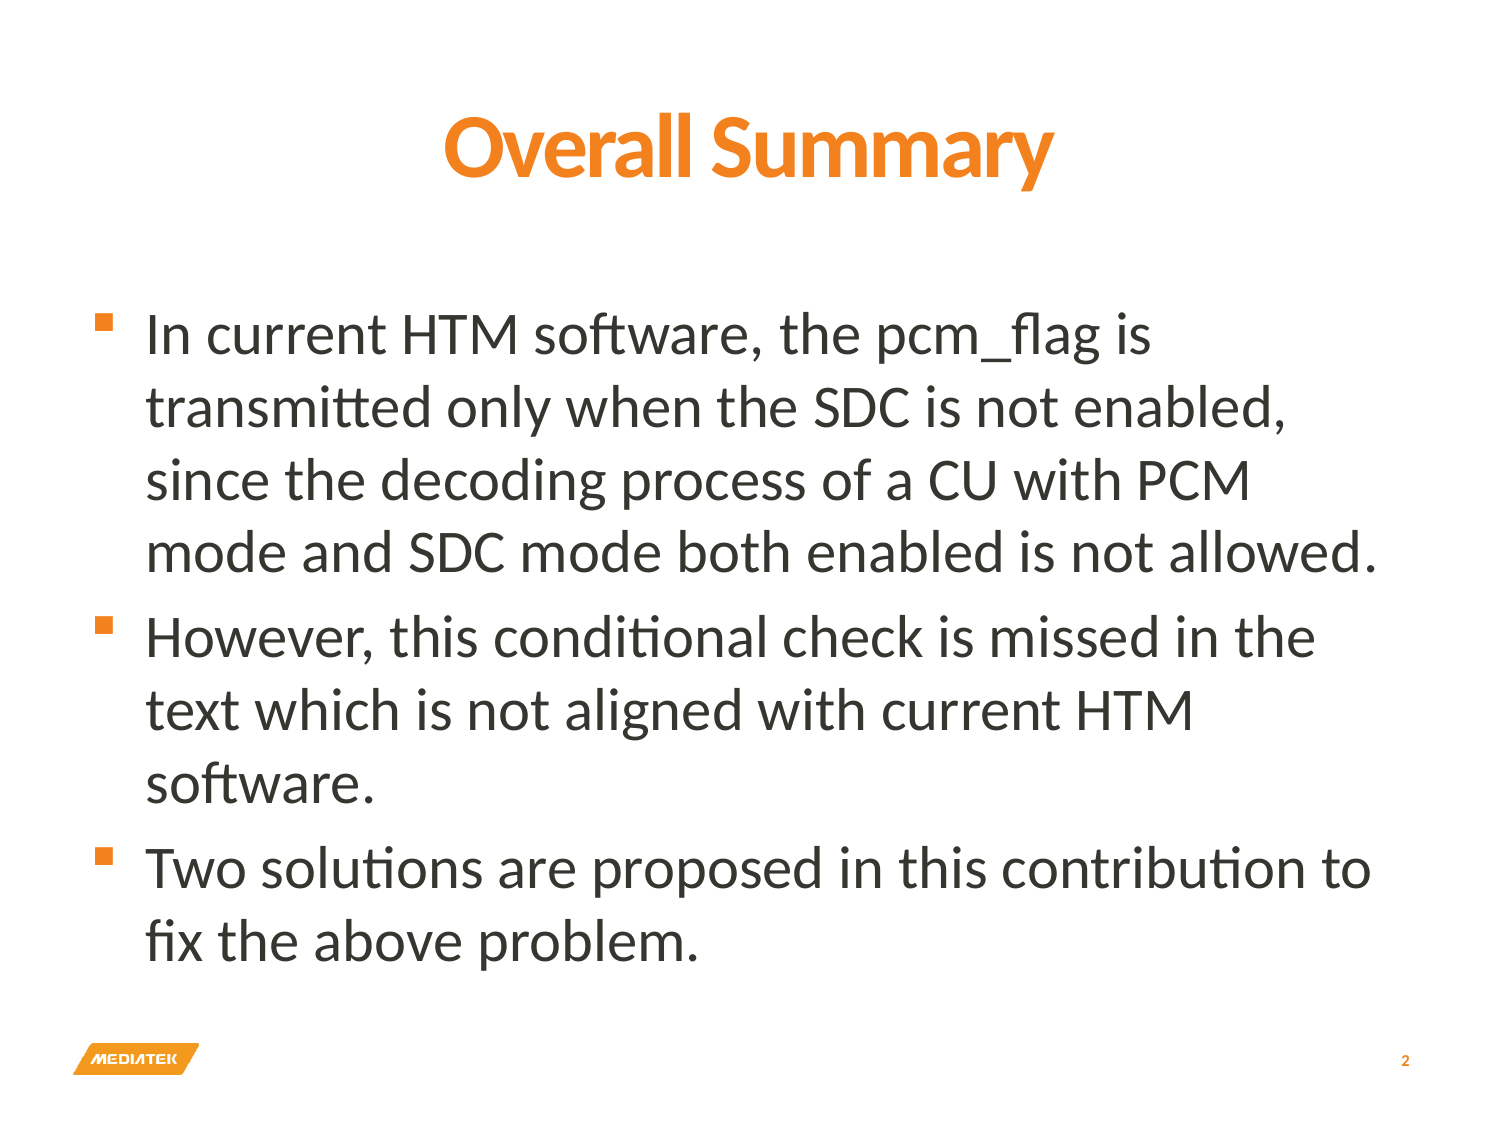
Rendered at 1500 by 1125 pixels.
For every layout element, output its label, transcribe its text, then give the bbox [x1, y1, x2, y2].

title Overall Summary [75, 99, 1425, 286]
list In current HTM software, the pcm_flag is transmitted only when the SDC is not enabled, since the decoding process of a CU with PCM mode and SDC mode both enabled is not allowed. However, this conditional check is missed in the text which is not aligned with current HTM software. Two solutions are proposed in this contribution to fix the above problem. [75, 286, 1425, 990]
slide_number 2 [1251, 1029, 1425, 1090]
picture [73, 1043, 199, 1075]
